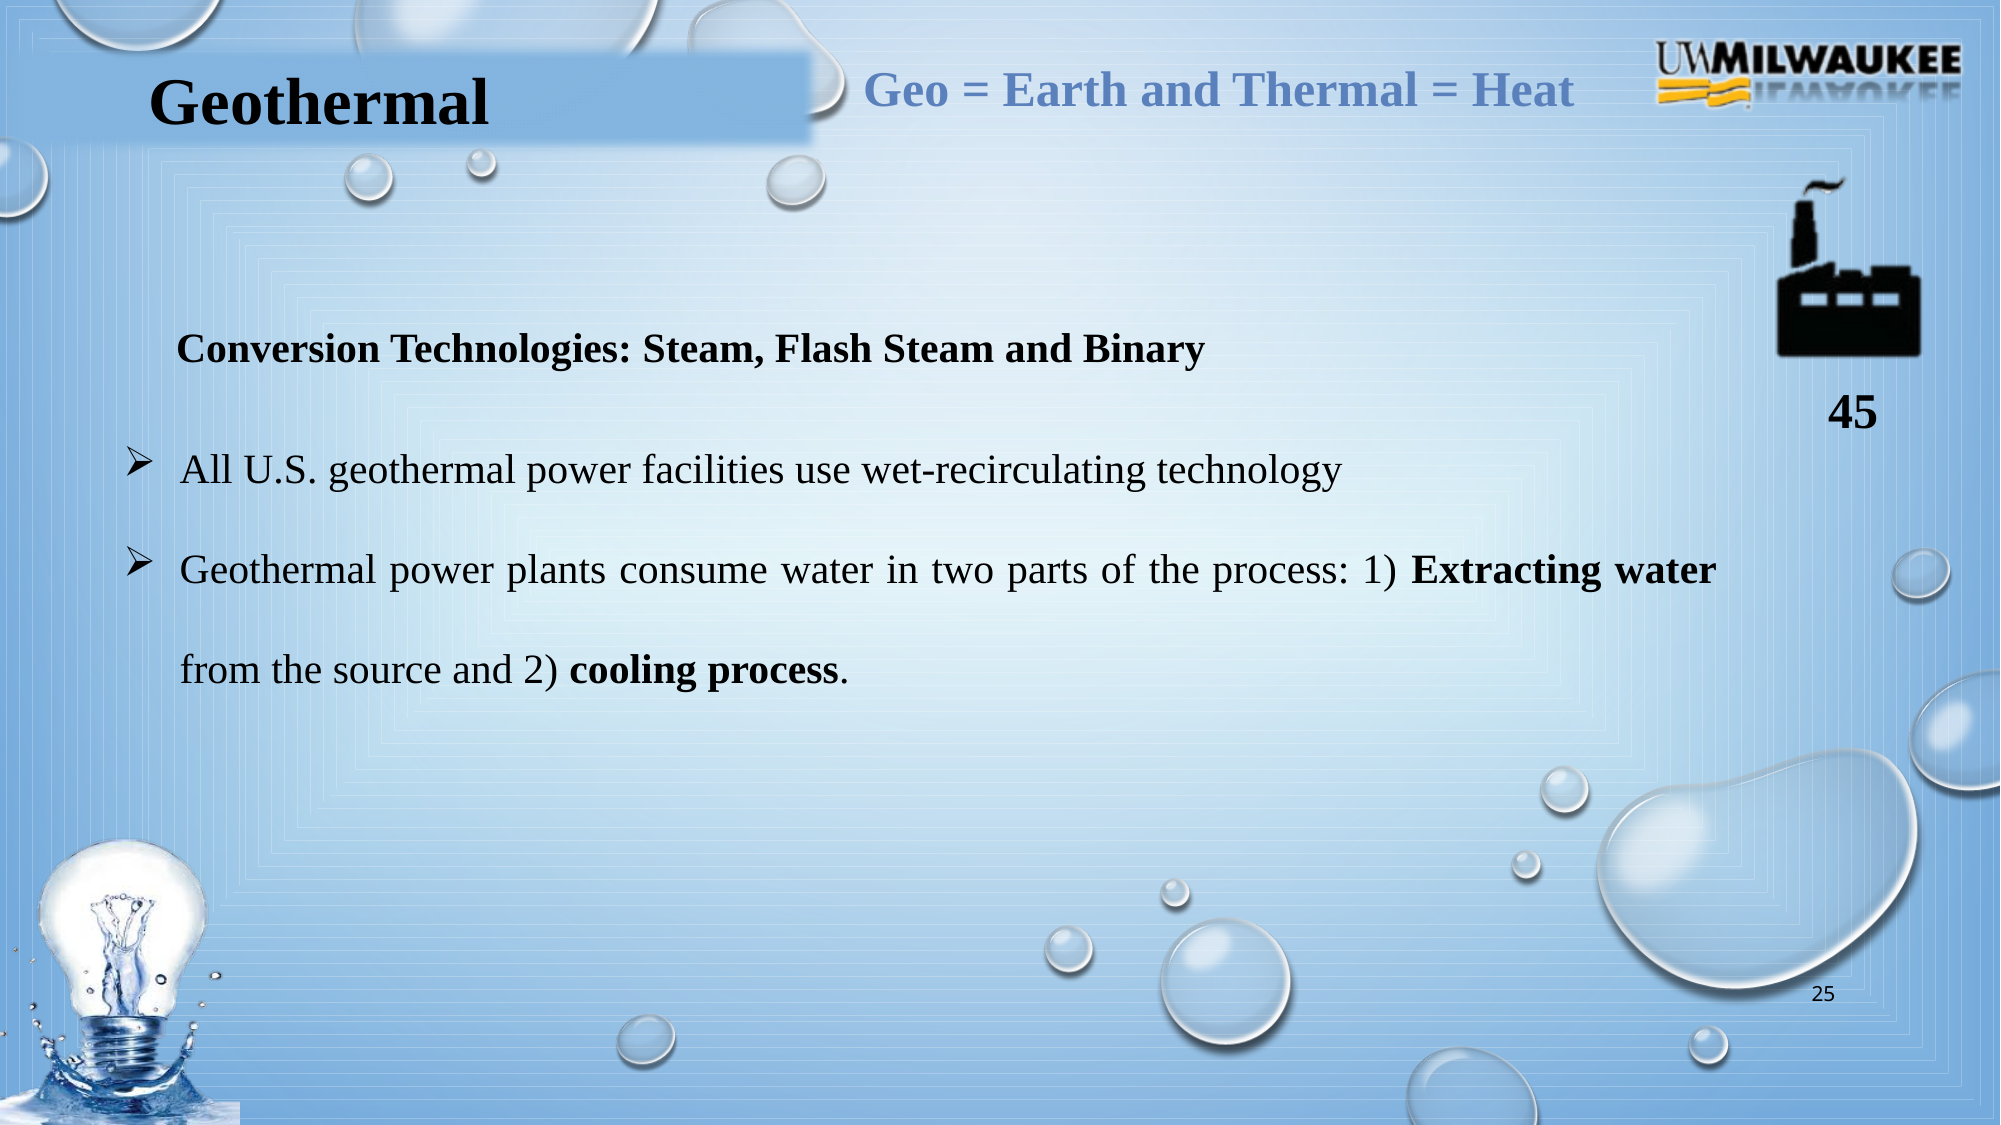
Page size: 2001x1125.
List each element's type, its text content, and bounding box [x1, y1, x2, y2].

text_box 45 [1813, 370, 1975, 446]
text_box Geothermal [16, 57, 805, 139]
text_box Geo = Earth and Thermal = Heat [848, 49, 1609, 169]
text_box All U.S. geothermal power facilities use wet-recirculating technology Geothermal power plants consume water in two parts of the process: 1) Extracting water from the source and 2) cooling process. [108, 384, 1731, 700]
picture [0, 0, 2000, 1125]
slide_number 25 [1724, 965, 1851, 1025]
text_box Conversion Technologies: Steam, Flash Steam and Binary [161, 263, 1746, 378]
